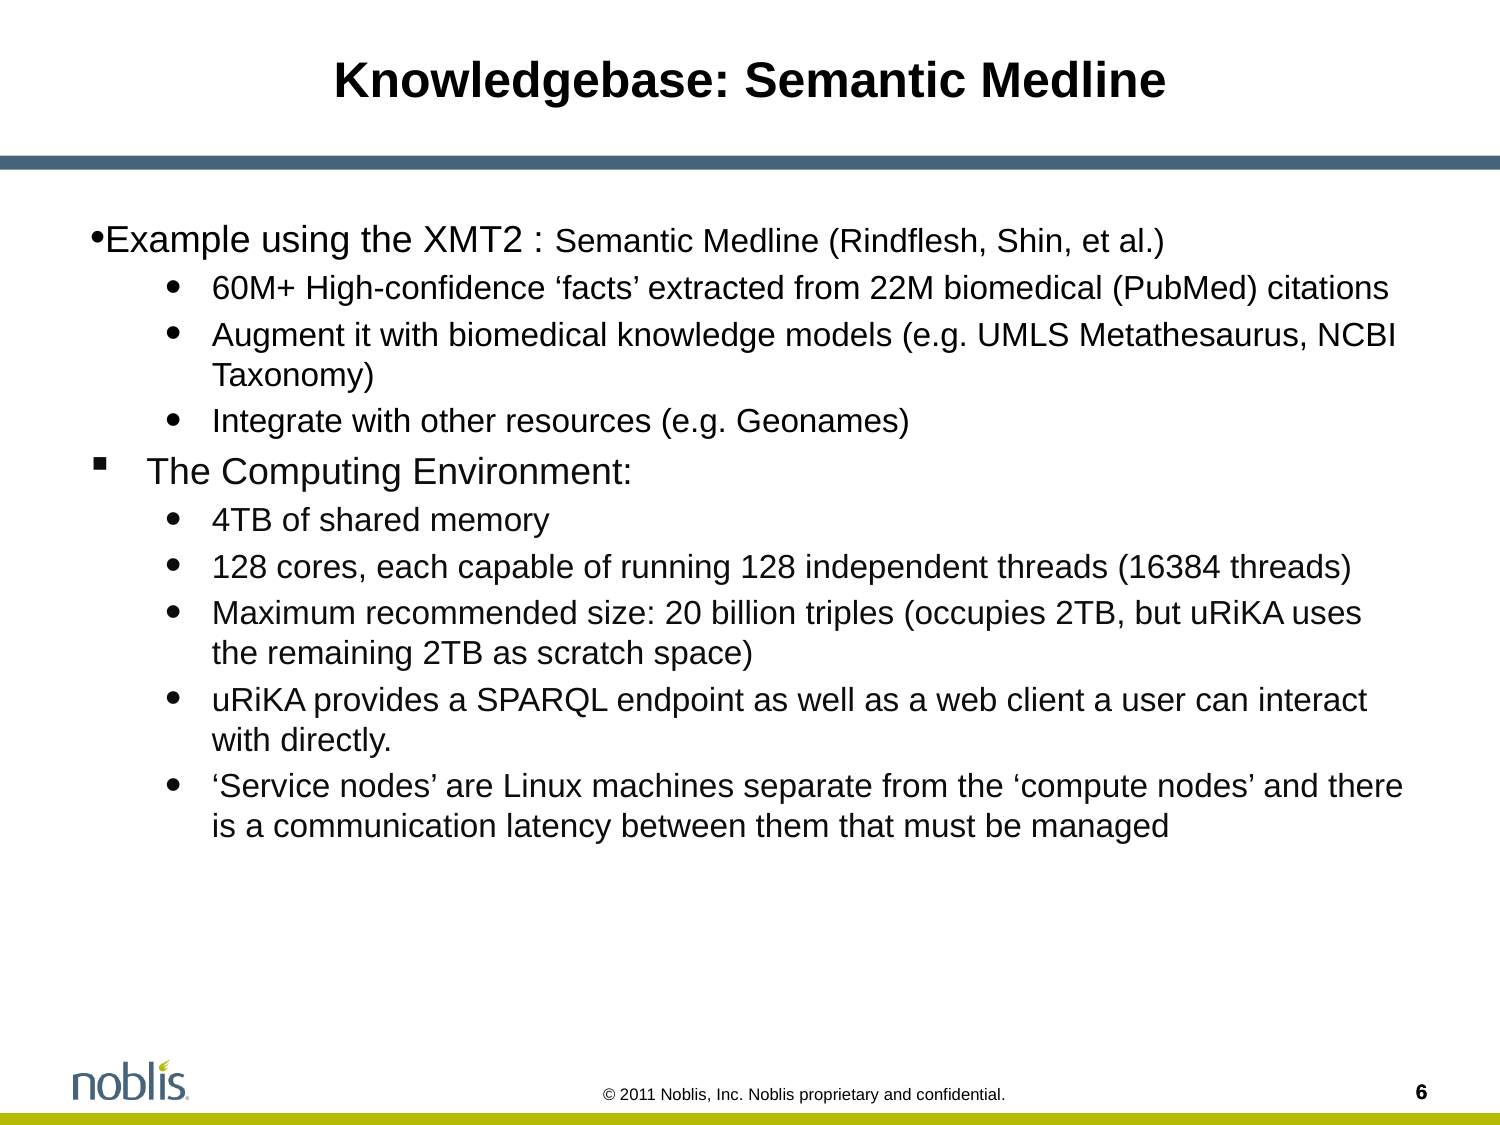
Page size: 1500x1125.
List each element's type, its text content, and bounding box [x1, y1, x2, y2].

picture [73, 1059, 189, 1100]
title Knowledgebase: Semantic Medline [74, 0, 1426, 156]
list Example using the XMT2 : Semantic Medline (Rindflesh, Shin, et al.) 60M+ High-confidence ‘facts’ extracted from 22M biomedical (PubMed) citations Augment it with biomedical knowledge models (e.g. UMLS Metathesaurus, NCBI Taxonomy) Integrate with other resources (e.g. Geonames) The Computing Environment: 4TB of shared memory 128 cores, each capable of running 128 independent threads (16384 threads) Maximum recommended size: 20 billion triples (occupies 2TB, but uRiKA uses the remaining 2TB as scratch space) uRiKA provides a SPARQL endpoint as well as a web client a user can interact with directly. ‘Service nodes’ are Linux machines separate from the ‘compute nodes’ and there is a communication latency between them that must be managed [74, 206, 1426, 980]
